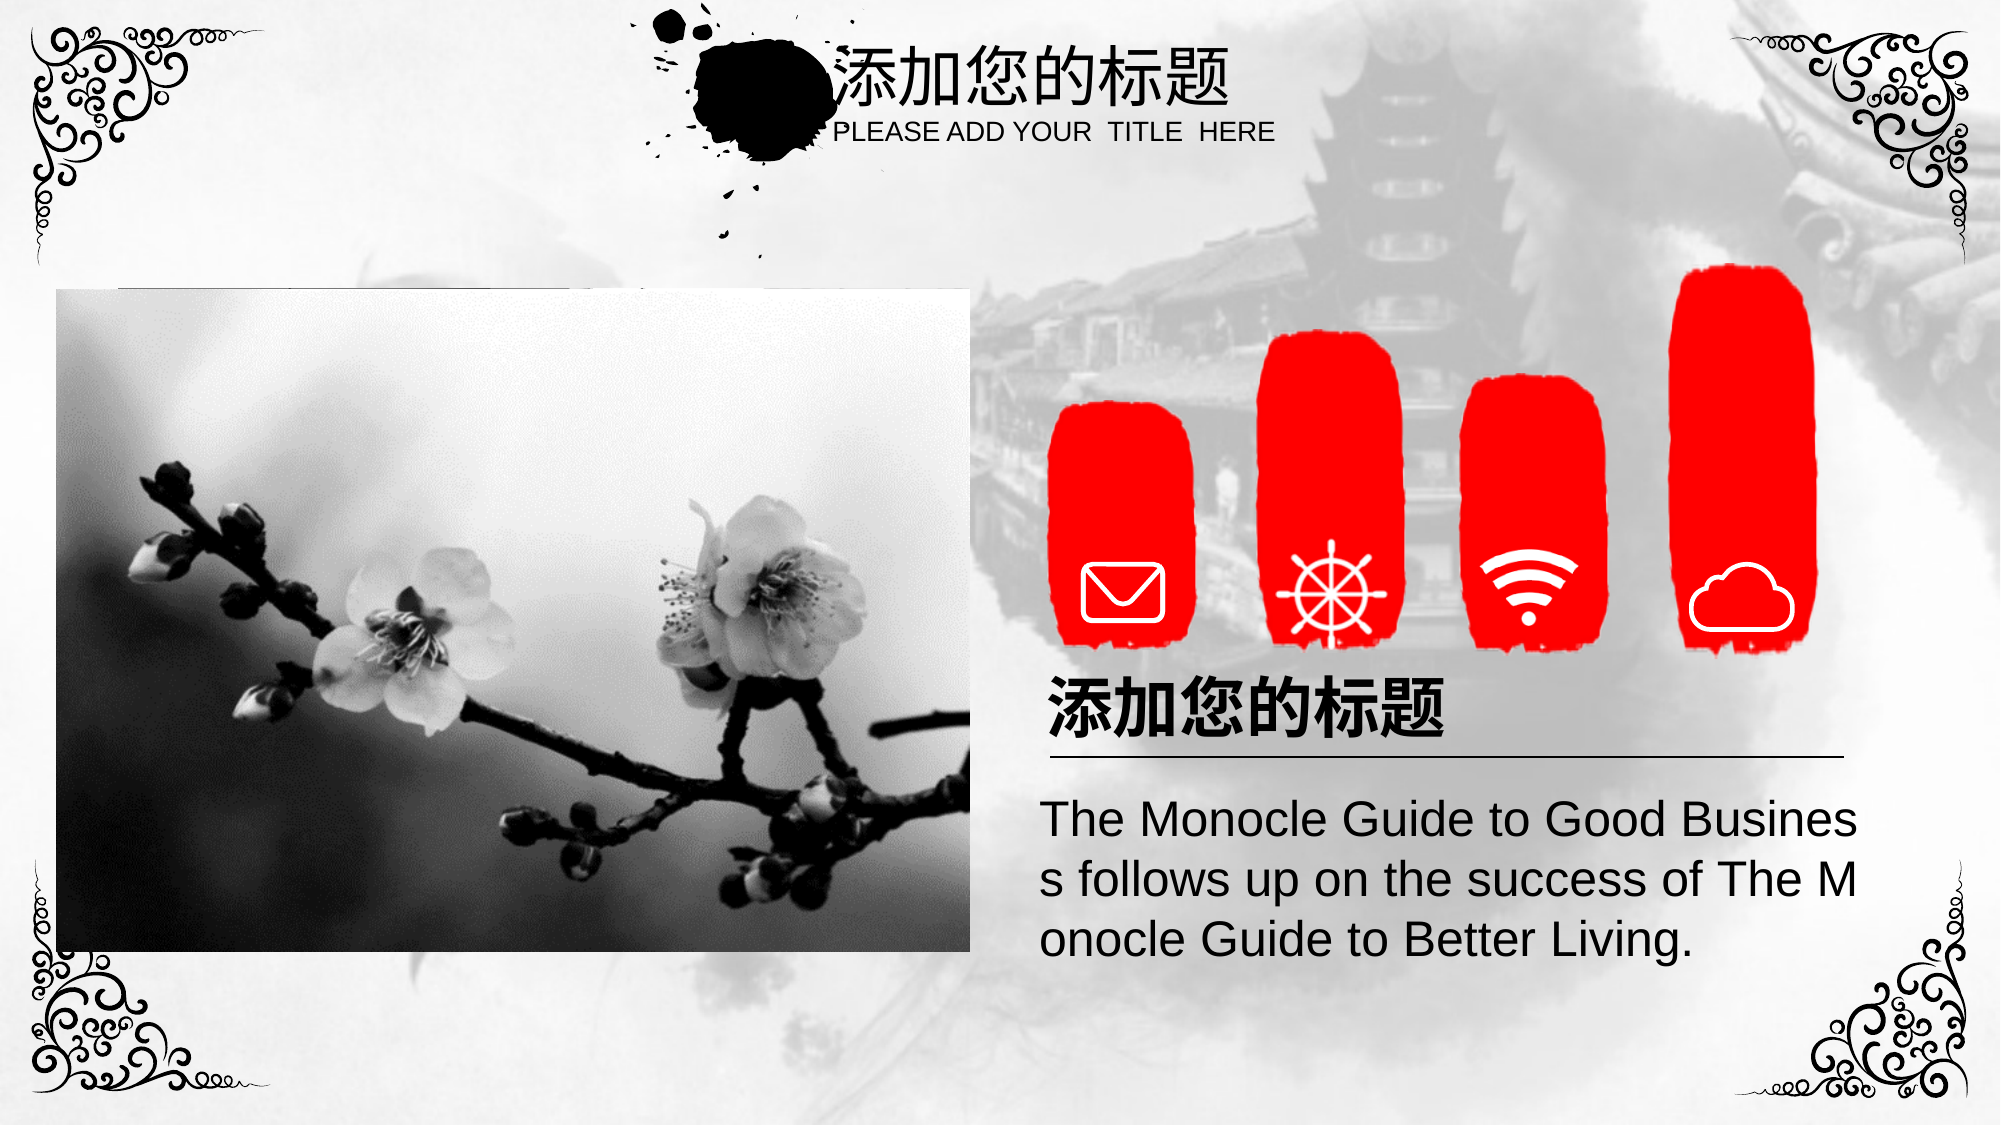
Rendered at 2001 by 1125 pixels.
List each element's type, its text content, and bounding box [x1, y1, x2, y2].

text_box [628, 0, 1489, 260]
picture [0, 0, 2001, 1125]
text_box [1082, 563, 1163, 621]
text_box 添加您的标题 [1031, 658, 1869, 753]
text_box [56, 288, 970, 953]
text_box The Monocle Guide to Good Business follows up on the success of The Monocle Guide to Better Living. [1024, 778, 1893, 1017]
